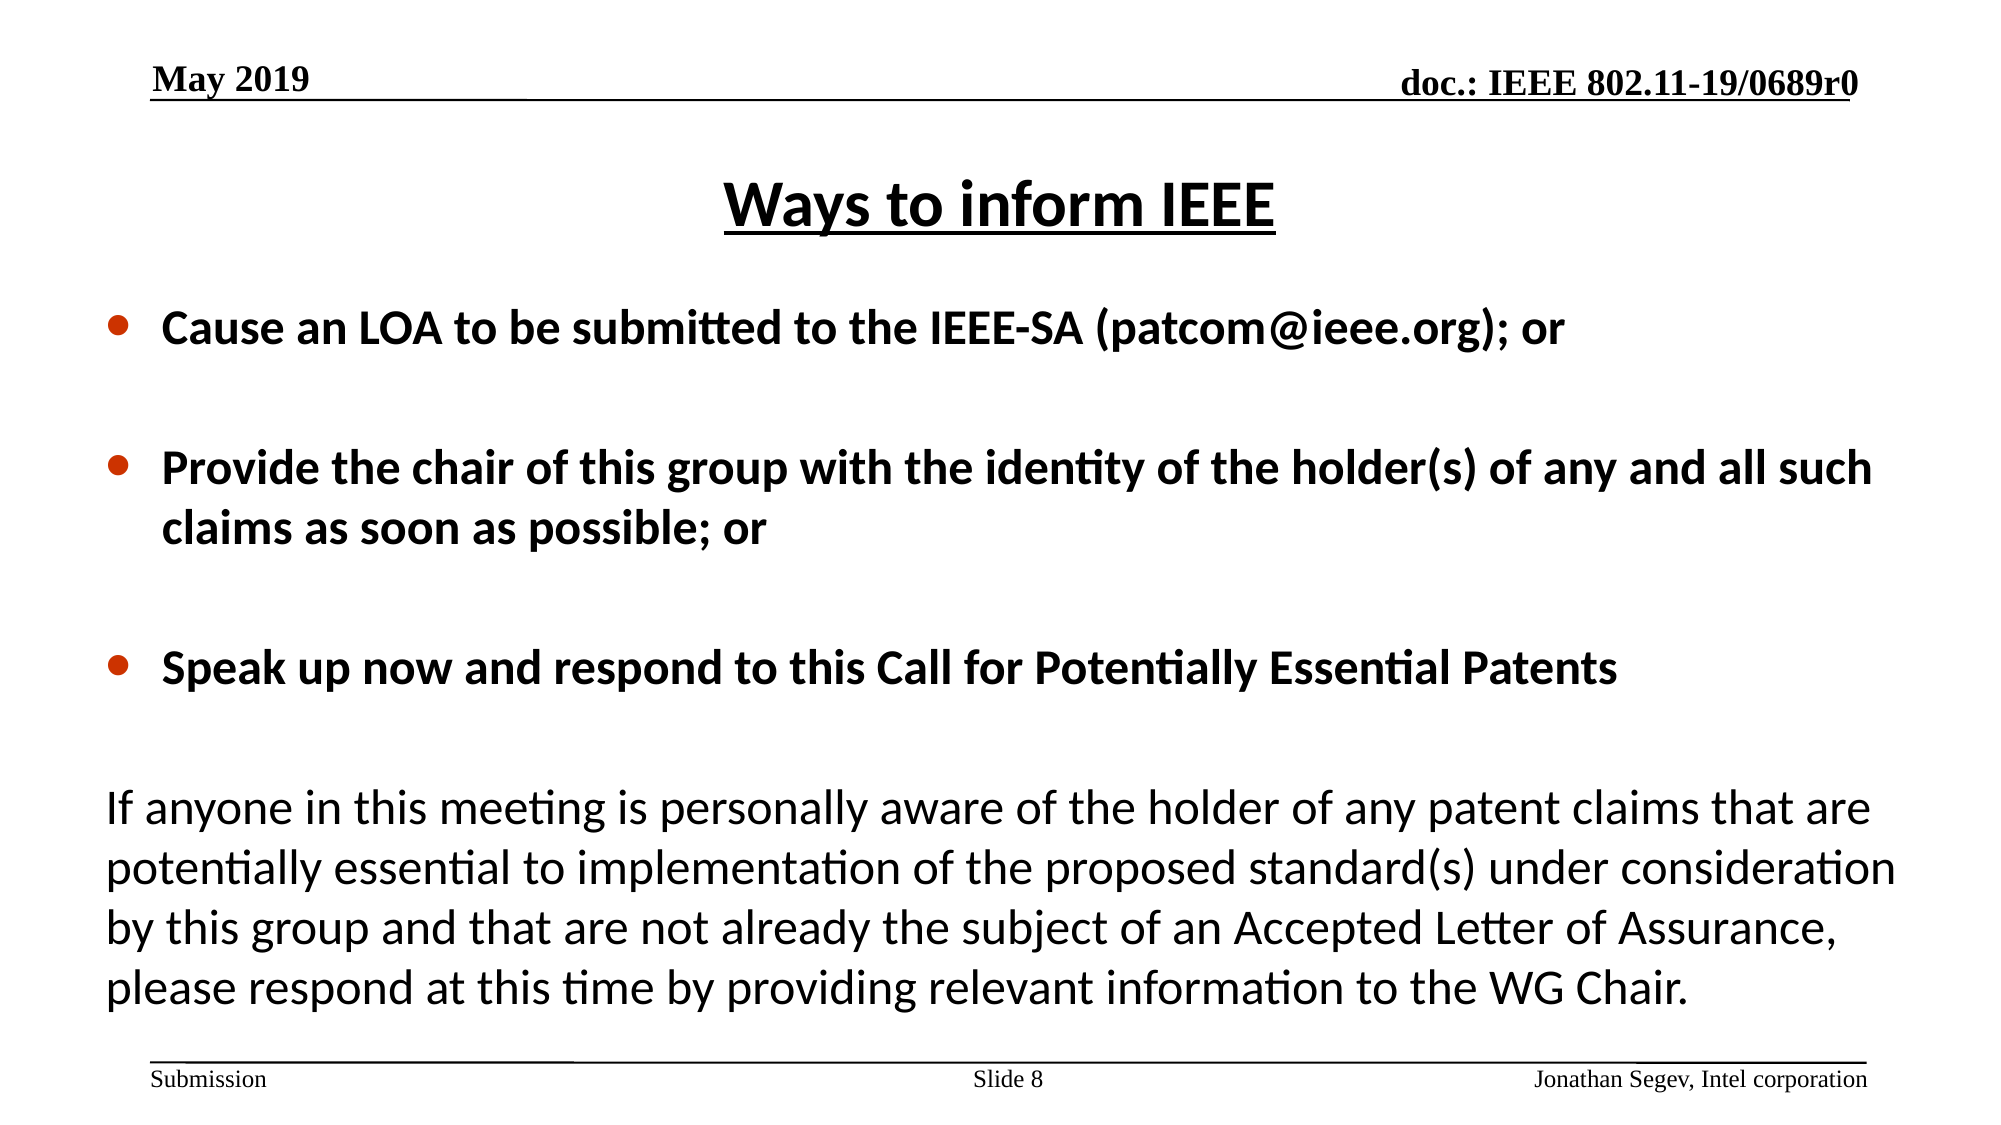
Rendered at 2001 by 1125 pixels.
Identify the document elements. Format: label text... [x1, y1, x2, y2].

title Ways to inform IEEE [149, 112, 1850, 286]
list Cause an LOA to be submitted to the IEEE-SA (patcom@ieee.org); or Provide the chair of this group with the identity of the holder(s) of any and all such claims as soon as possible; or Speak up now and respond to this Call for Potentially Essential Patents If anyone in this meeting is personally aware of the holder of any patent claims that are potentially essential to implementation of the proposed standard(s) under consideration by this group and that are not already the subject of an Accepted Letter of Assurance, please respond at this time by providing relevant information to the WG Chair. [90, 286, 1946, 1000]
slide_number Slide 8 [950, 1061, 1067, 1123]
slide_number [152, 54, 563, 100]
footer Jonathan Segev, Intel corporation [1171, 1061, 1869, 1093]
